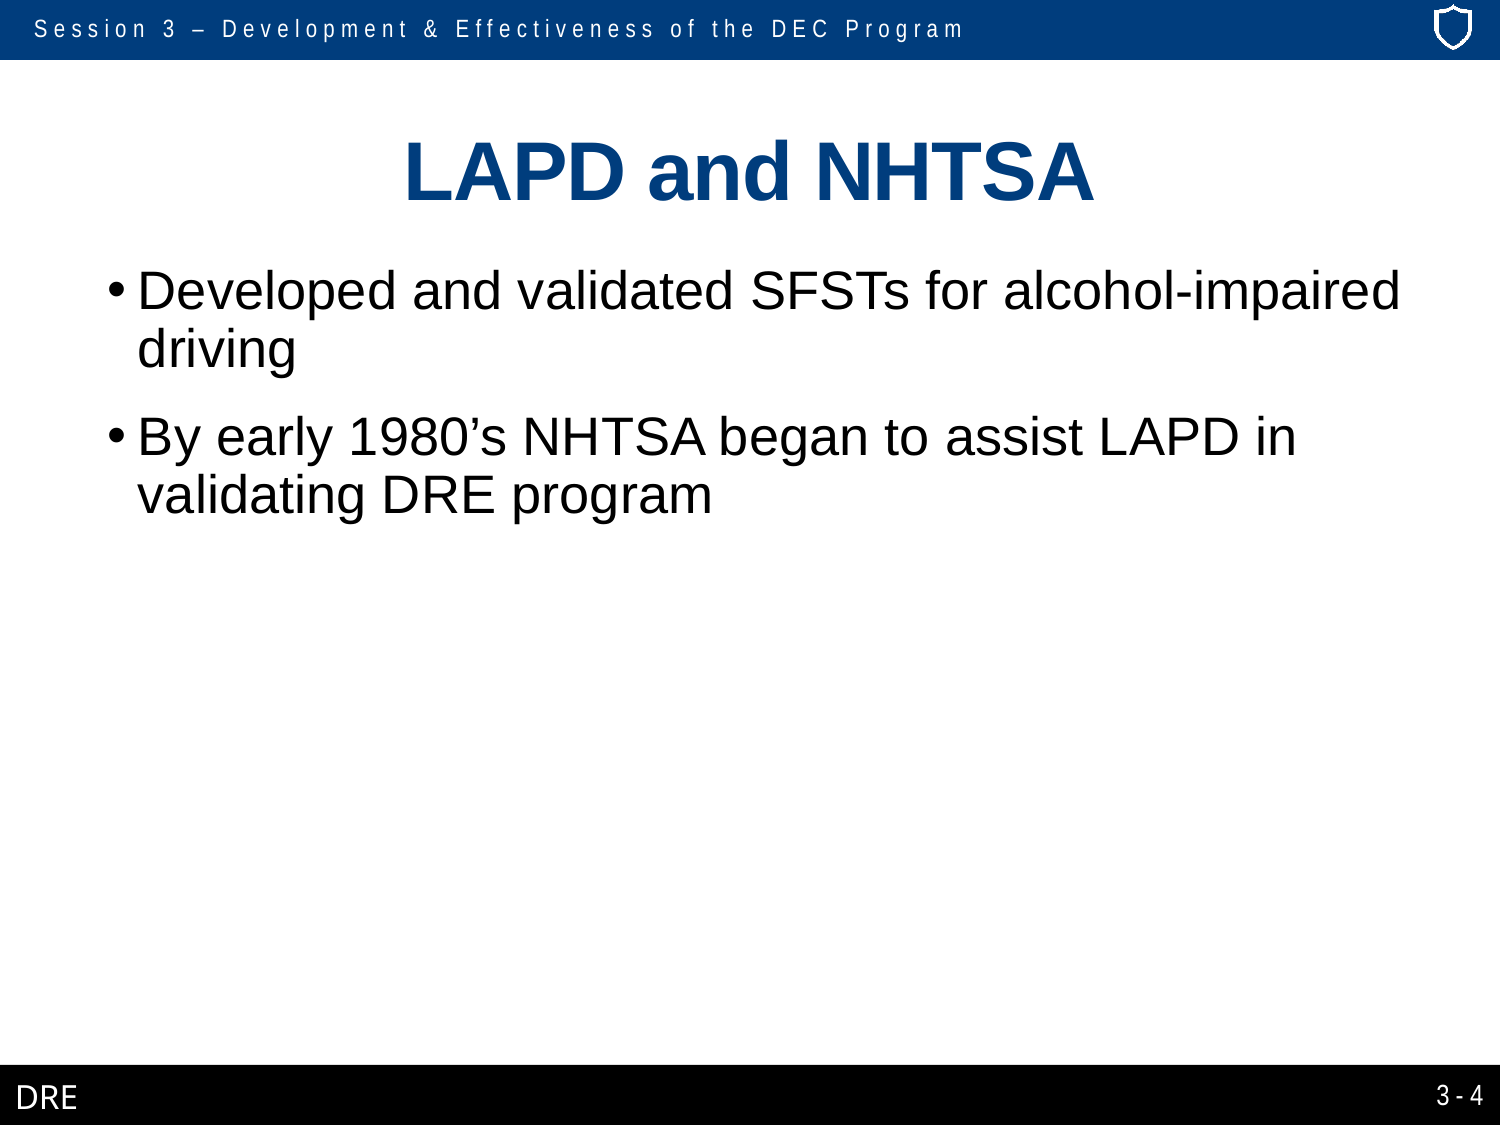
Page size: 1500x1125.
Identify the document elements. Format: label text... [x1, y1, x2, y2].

list Developed and validated SFSTs for alcohol-impaired driving By early 1980’s NHTSA began to assist LAPD in validating DRE program [75, 254, 1425, 1005]
picture [1434, 4, 1472, 50]
title LAPD and NHTSA [75, 75, 1425, 225]
slide_number 3-4 [1218, 1063, 1499, 1124]
